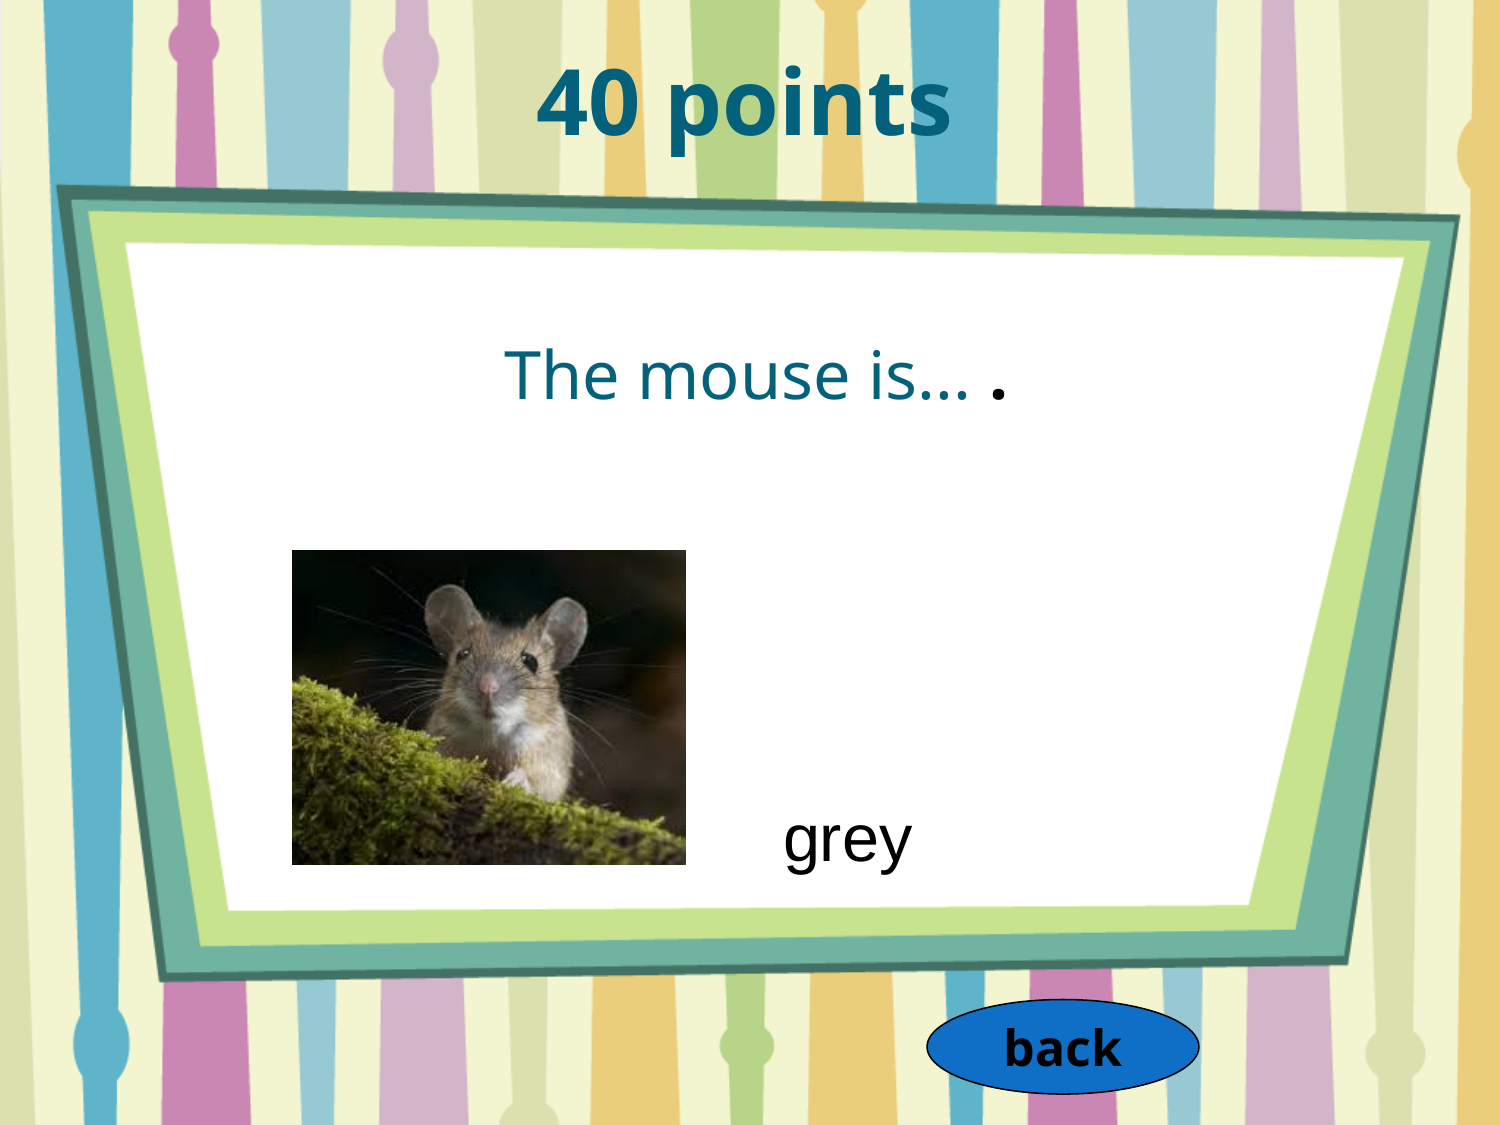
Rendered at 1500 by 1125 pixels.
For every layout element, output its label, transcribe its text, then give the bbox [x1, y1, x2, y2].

text_box back [927, 999, 1199, 1095]
title 40 points [466, 0, 1024, 198]
picture [0, 0, 1500, 1125]
text_box grey [749, 786, 1223, 882]
list The mouse is... . [112, 324, 1401, 788]
